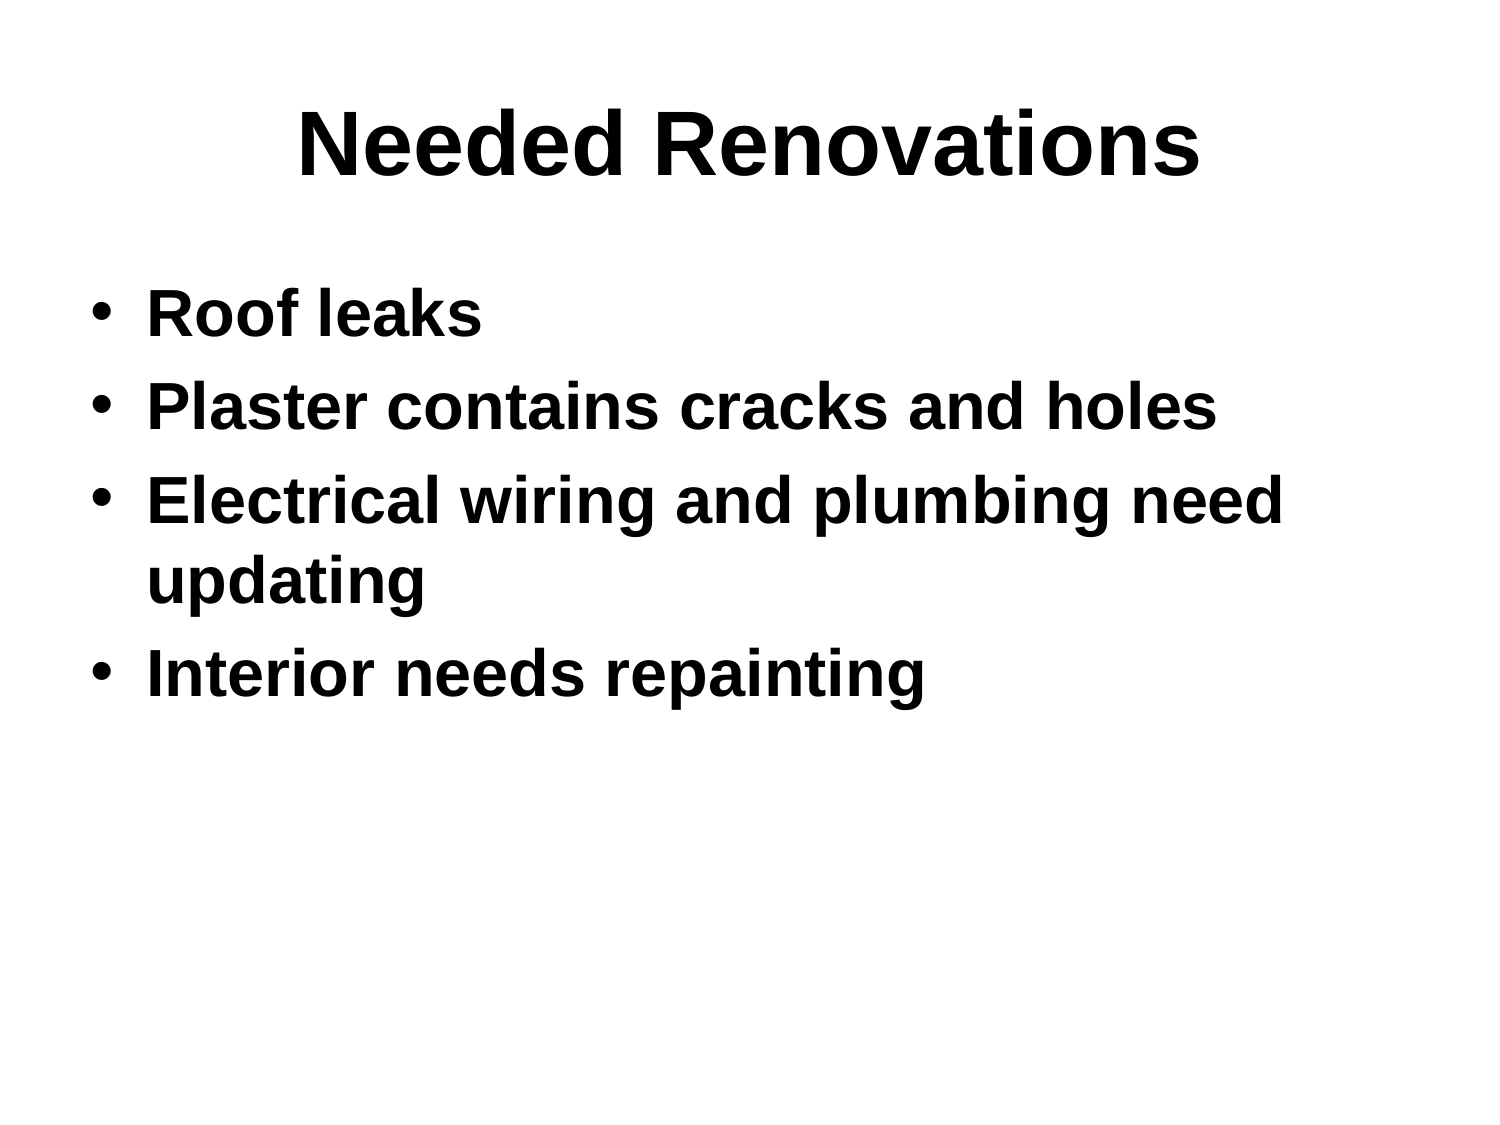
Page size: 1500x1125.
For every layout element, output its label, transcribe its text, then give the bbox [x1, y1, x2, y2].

title Needed Renovations [75, 45, 1425, 233]
list Roof leaks Plaster contains cracks and holes Electrical wiring and plumbing need updating Interior needs repainting [75, 262, 1425, 1005]
